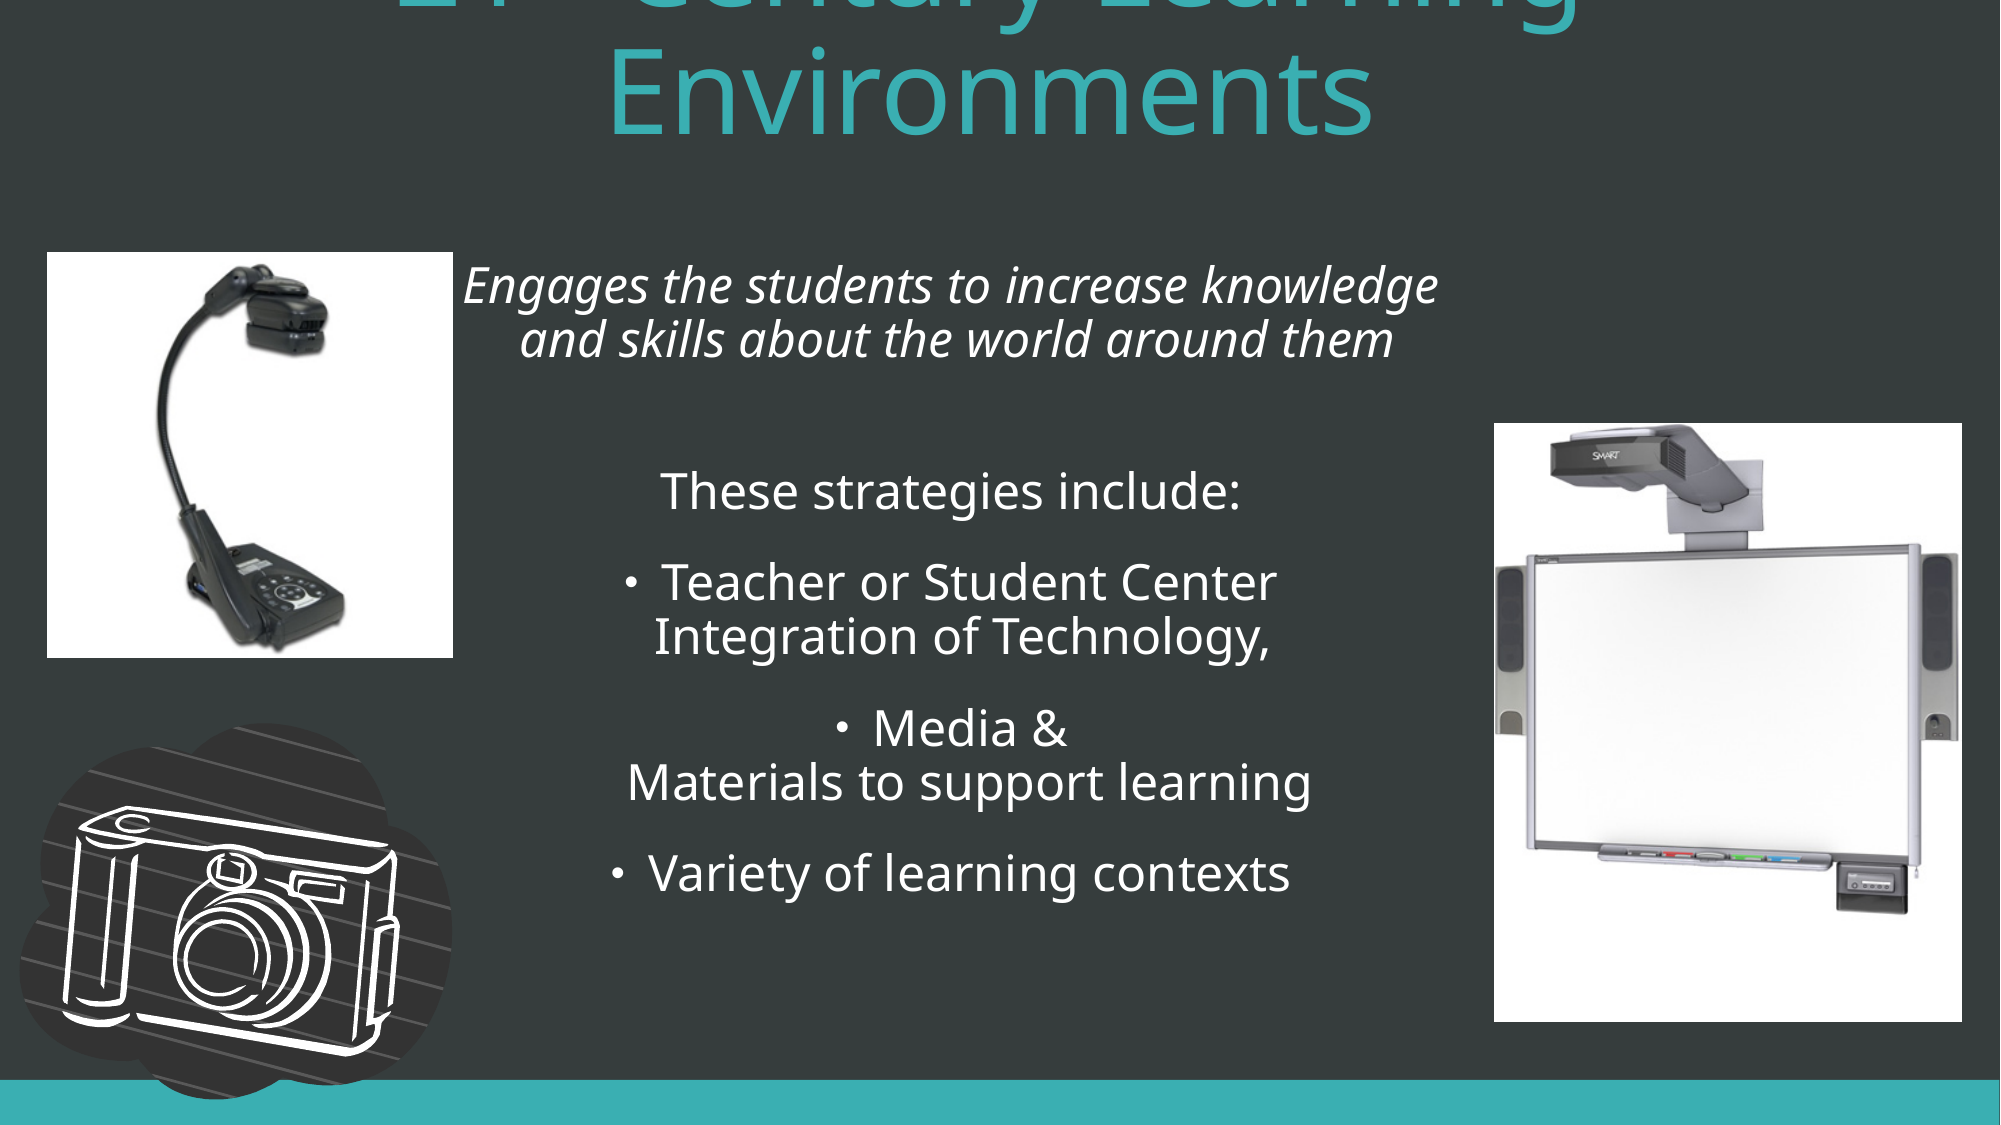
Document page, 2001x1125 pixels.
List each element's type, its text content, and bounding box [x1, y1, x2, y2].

picture [1494, 423, 1962, 1022]
list Engages the students to increase knowledge and skills about the world around them These strategies include: Teacher or Student Center Integration of Technology, Media & Materials to support learning Variety of learning contexts [167, 252, 1728, 996]
picture [19, 723, 453, 1102]
picture [47, 252, 453, 658]
title 21st Century Learning Environments [0, 0, 1981, 168]
